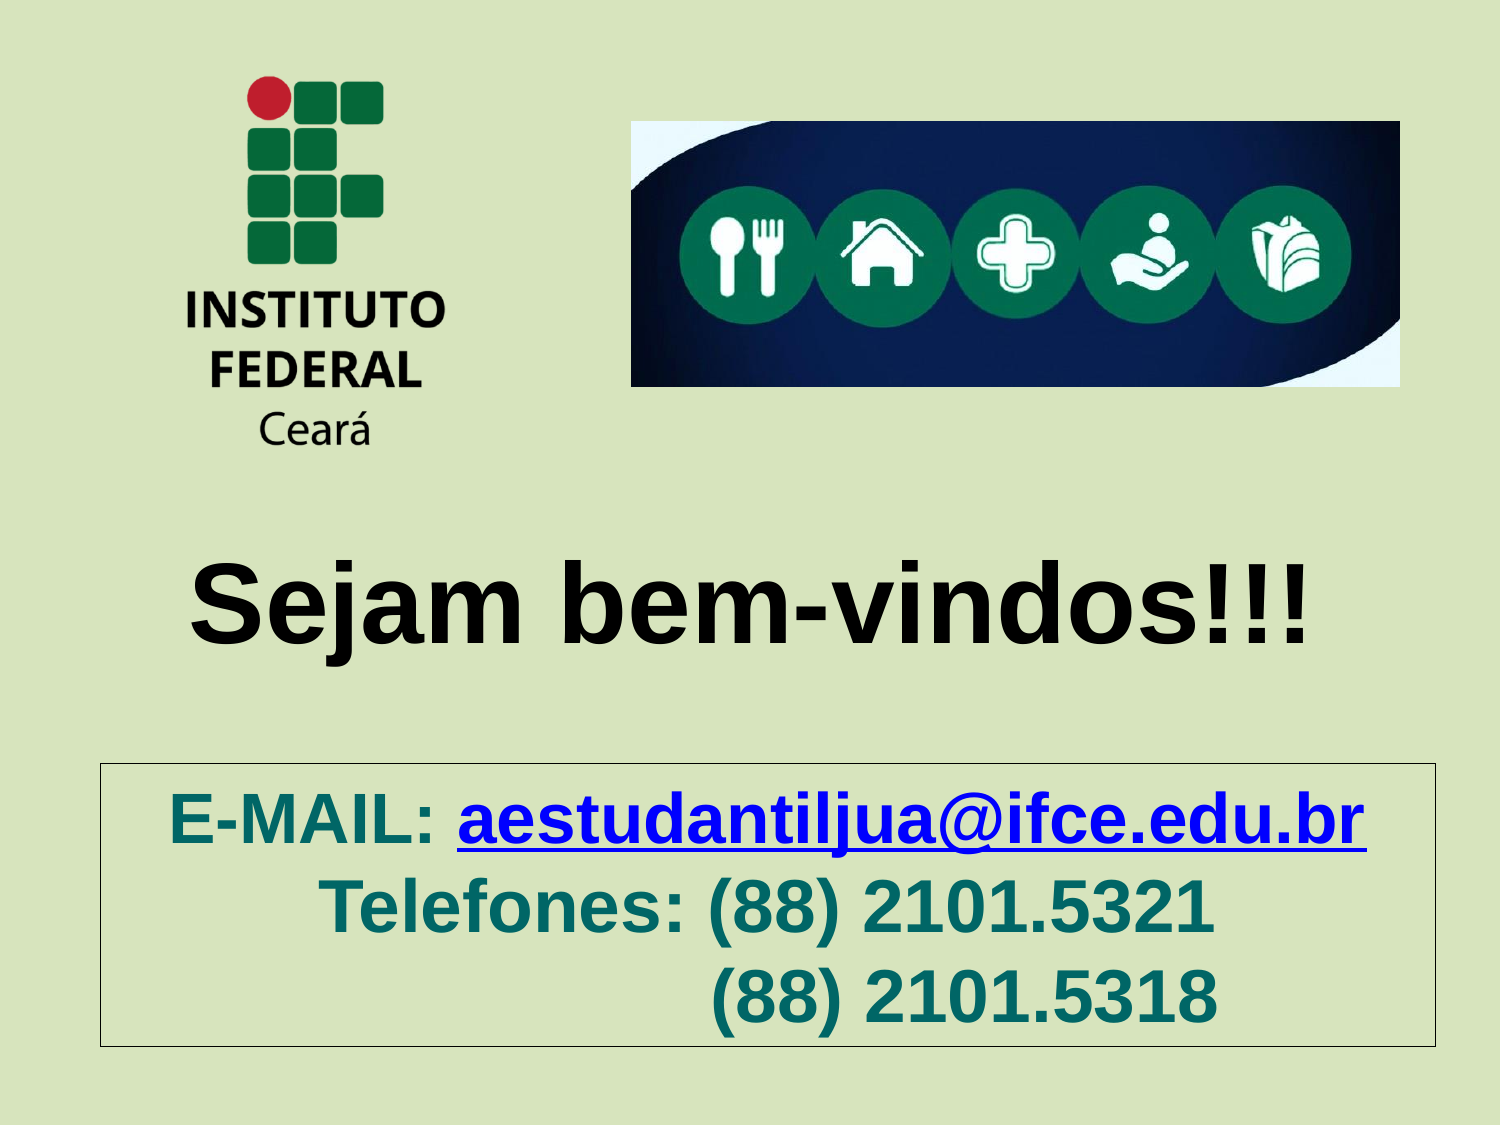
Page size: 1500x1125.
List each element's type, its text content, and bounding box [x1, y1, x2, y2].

picture [631, 121, 1400, 387]
title Sejam bem-vindos!!! [37, 444, 1467, 752]
picture [100, 49, 530, 478]
text_box E-MAIL: aestudantiljua@ifce.edu.br Telefones: (88) 2101.5321 (88) 2101.5318 [100, 763, 1436, 1047]
